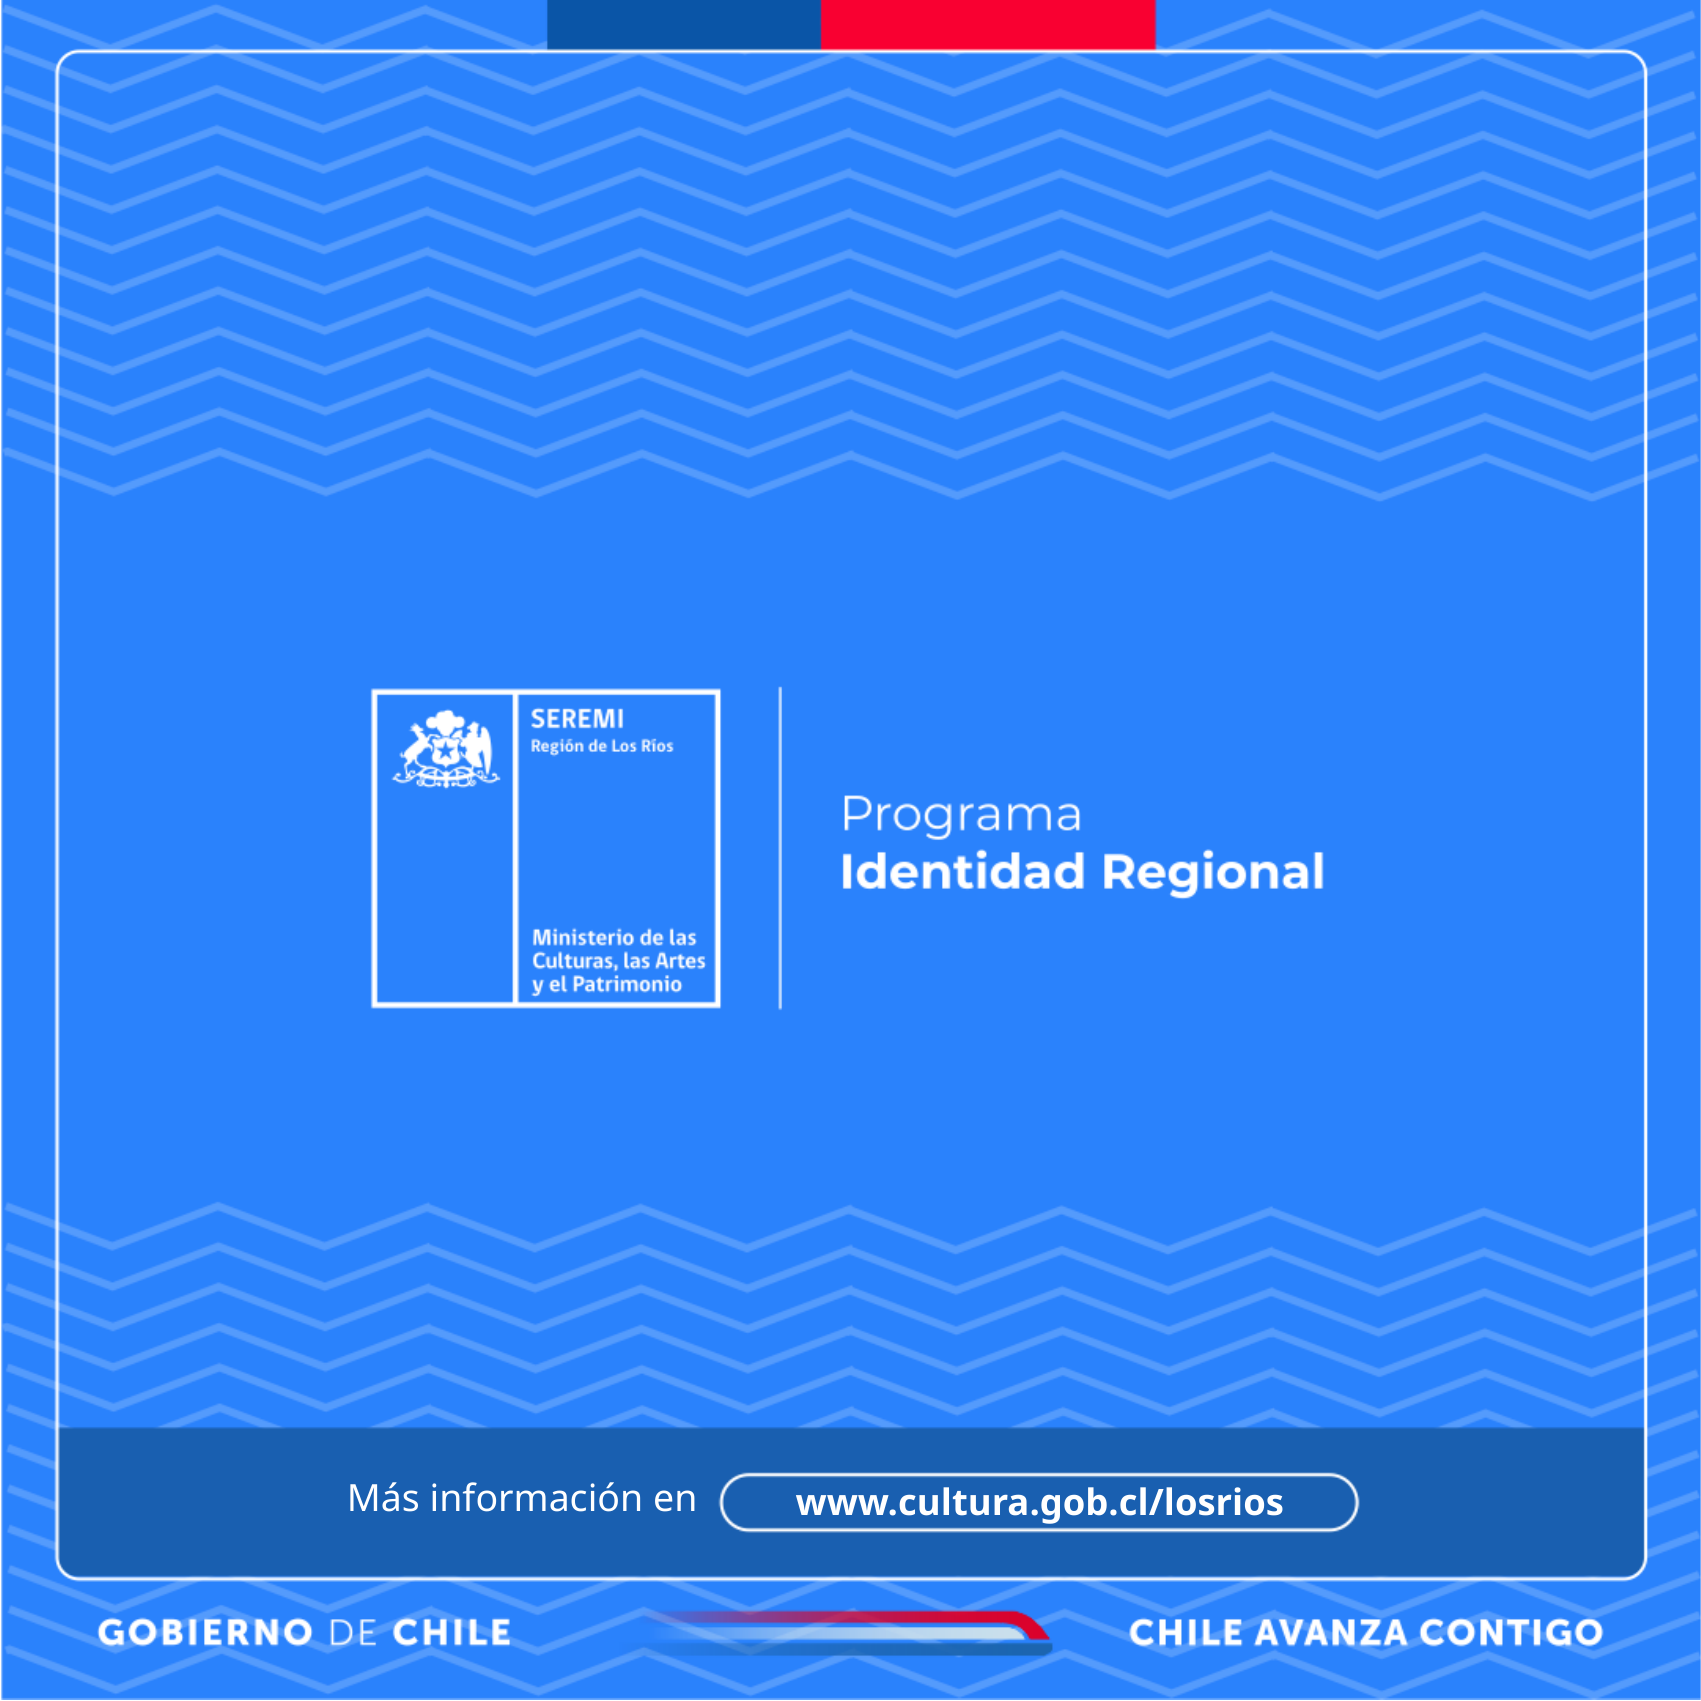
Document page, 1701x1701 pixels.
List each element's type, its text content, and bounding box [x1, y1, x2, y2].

text_box Más información en [332, 1466, 713, 1527]
text_box www.cultura.gob.cl/losrios [780, 1471, 1300, 1530]
